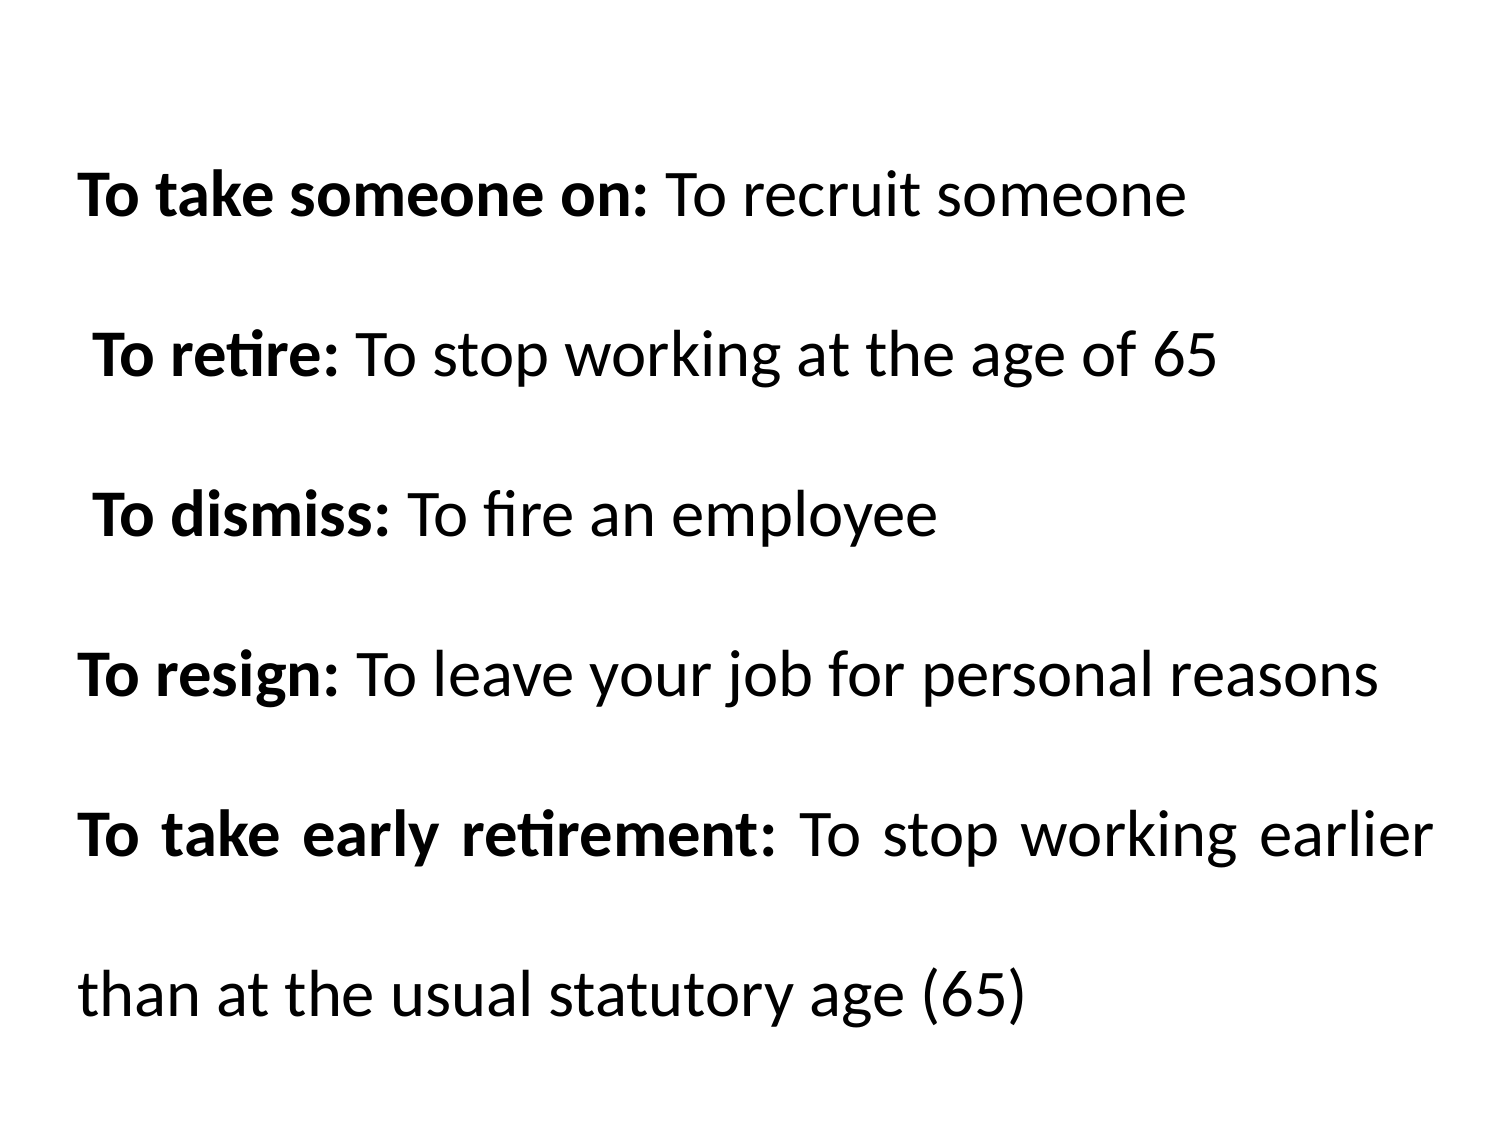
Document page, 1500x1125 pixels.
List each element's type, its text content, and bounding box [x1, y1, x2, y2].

text_box To take someone on: To recruit someone To retire: To stop working at the age of 65 To dismiss: To fire an employee To resign: To leave your job for personal reasons To take early retirement: To stop working earlier than at the usual statutory age (65) [62, 62, 1450, 1082]
